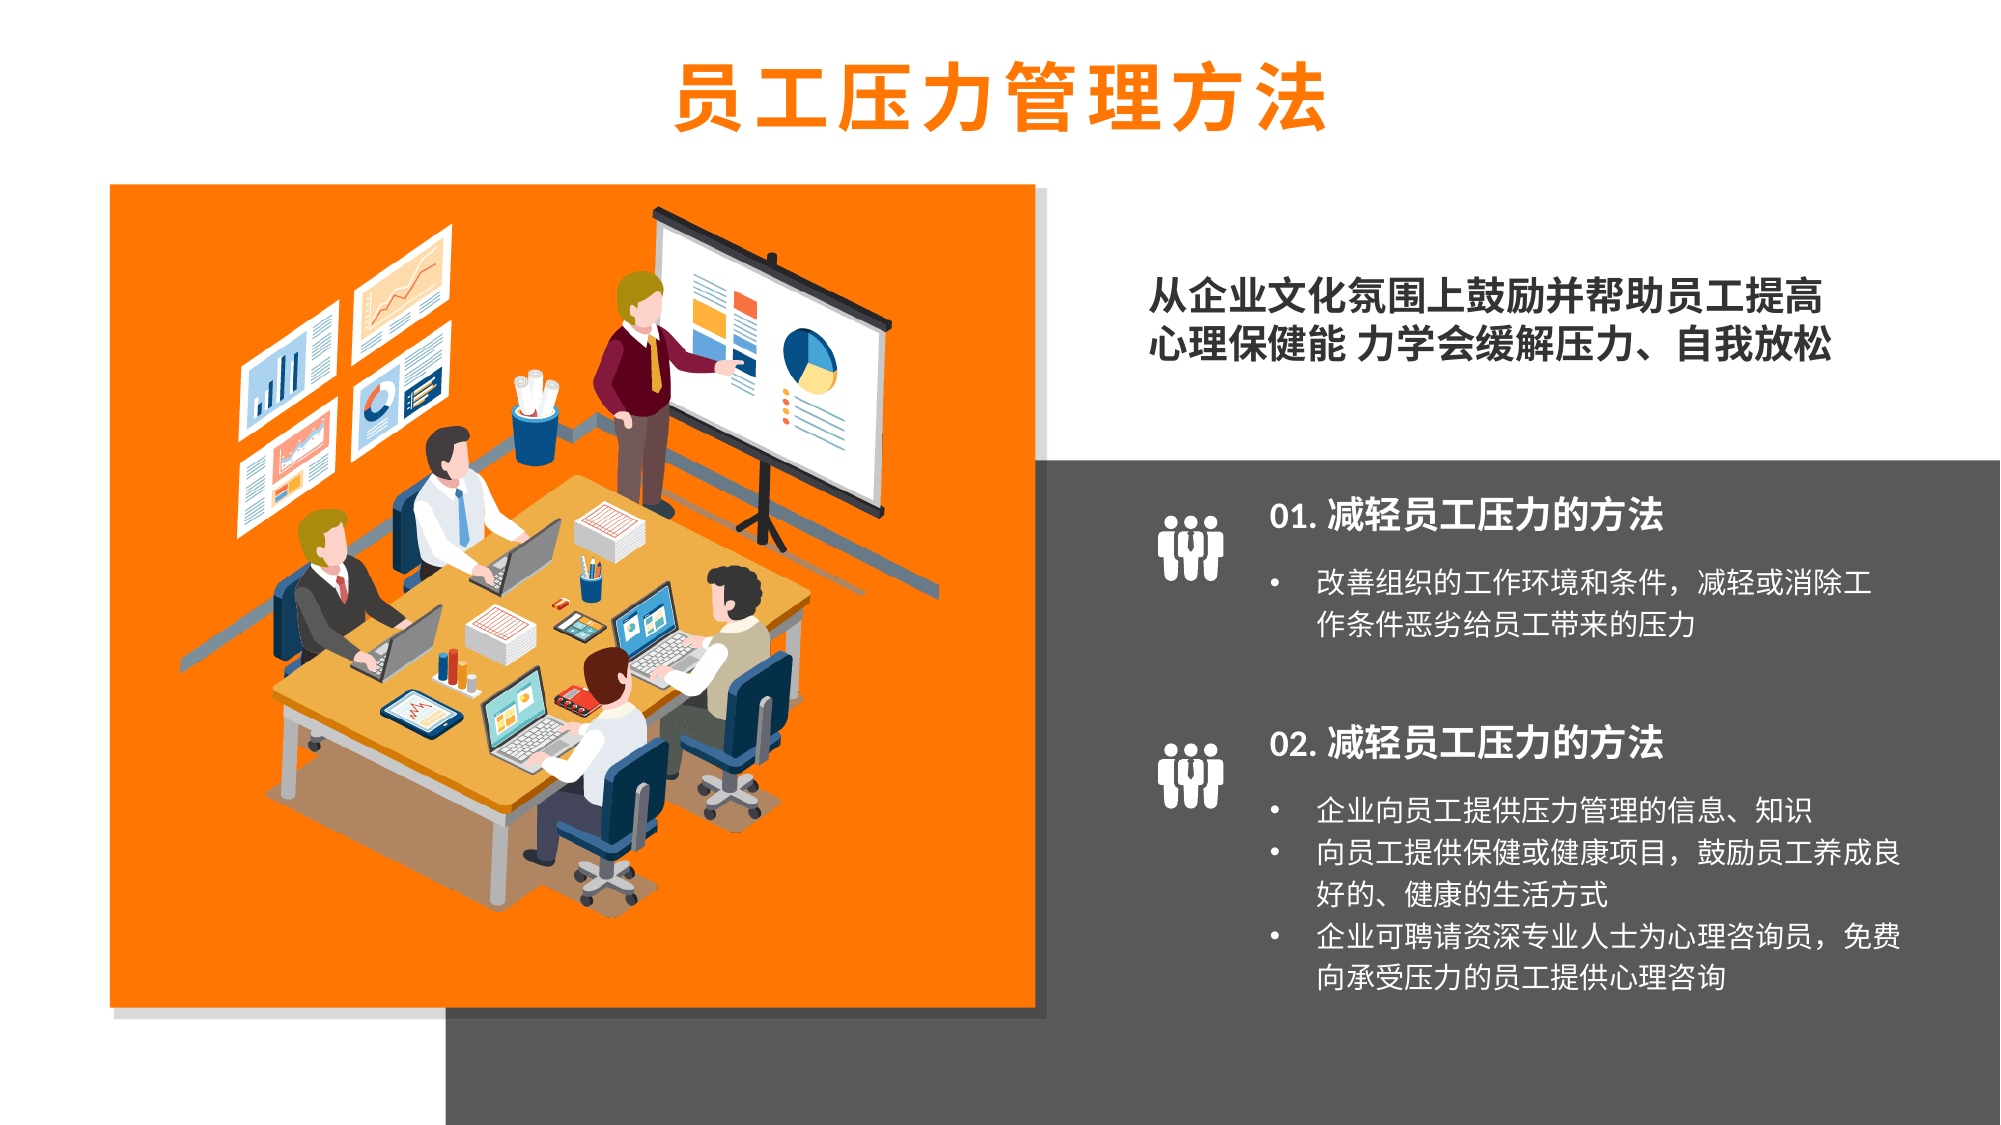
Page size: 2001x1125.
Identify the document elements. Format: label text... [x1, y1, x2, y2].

text_box [1203, 759, 1224, 809]
text_box [443, 458, 2000, 1125]
text_box 02.减轻员工压力的方法 [1255, 705, 1752, 778]
text_box [1178, 759, 1204, 809]
text_box 从企业文化氛围上鼓励并帮助员工提高心理保健能 力学会缓解压力、自我放松 [1133, 257, 1874, 381]
text_box [1178, 531, 1204, 581]
text_box 企业向员工提供压力管理的信息、知识 向员工提供保健或健康项目，鼓励员工养成良好的、健康的生活方式 企业可聘请资深专业人士为心理咨询员，免费向承受压力的员工提供心理咨询 [1255, 777, 1934, 988]
text_box [1184, 515, 1198, 529]
text_box [1164, 515, 1178, 530]
text_box [1158, 531, 1179, 581]
text_box 01.减轻员工压力的方法 [1255, 477, 1752, 550]
text_box [1204, 743, 1218, 757]
text_box [1158, 759, 1179, 809]
text_box [1203, 531, 1224, 581]
text_box 改善组织的工作环境和条件，减轻或消除工作条件恶劣给员工带来的压力 [1255, 549, 1898, 676]
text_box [109, 184, 1036, 1008]
text_box 员工压力管理方法 [360, 42, 1639, 148]
text_box [1204, 515, 1218, 530]
text_box [1164, 743, 1178, 757]
text_box [1184, 743, 1198, 757]
